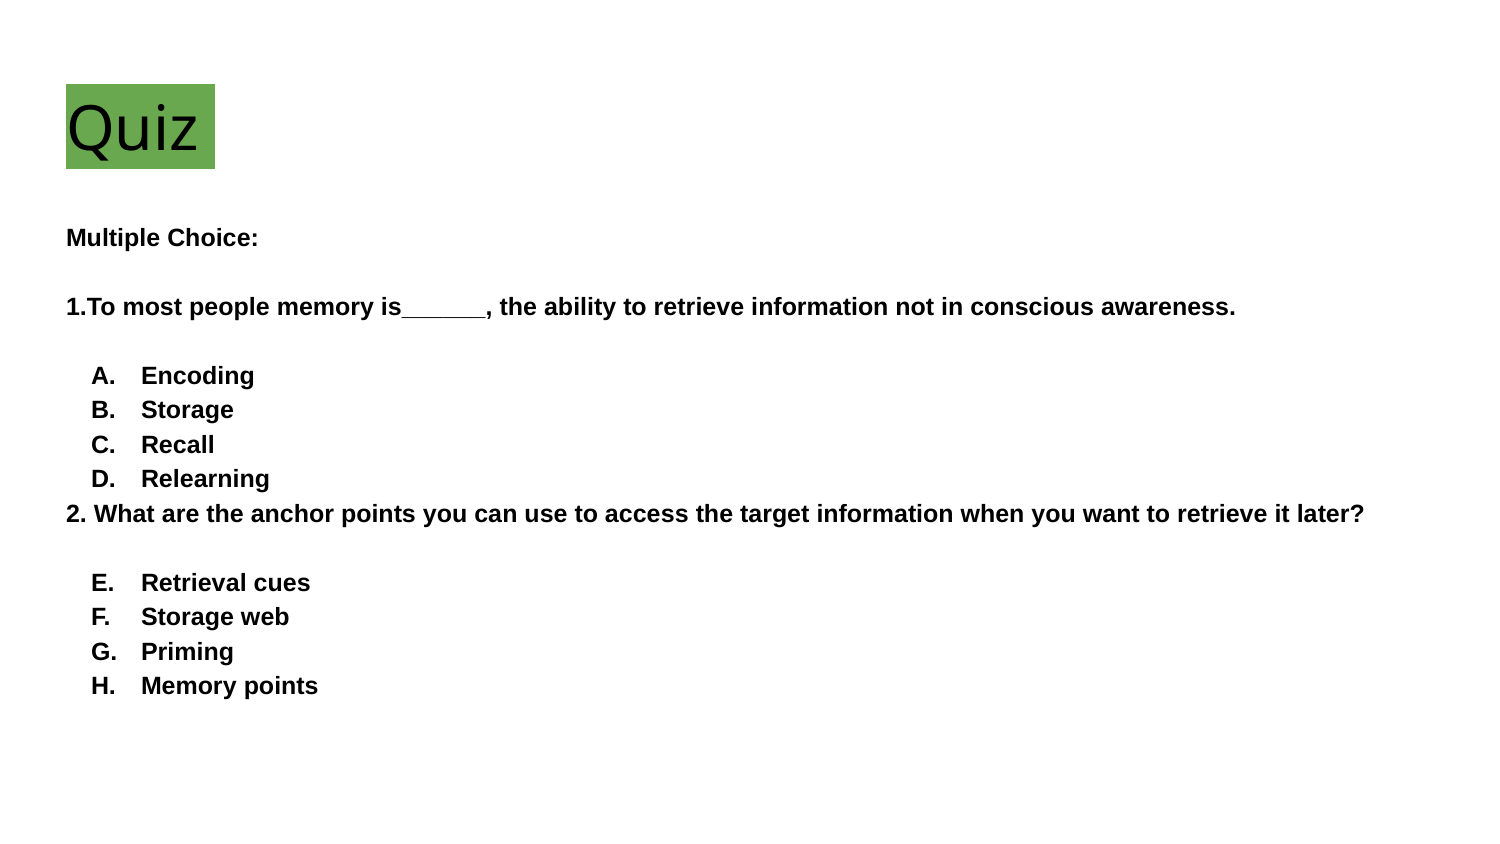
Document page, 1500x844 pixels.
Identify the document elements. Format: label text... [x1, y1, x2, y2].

title Quiz [51, 72, 1449, 167]
list Multiple Choice: 1.To most people memory is______, the ability to retrieve information not in conscious awareness. Encoding Storage Recall Relearning 2. What are the anchor points you can use to access the target information when you want to retrieve it later? Retrieval cues Storage web Priming Memory points [51, 202, 1449, 750]
